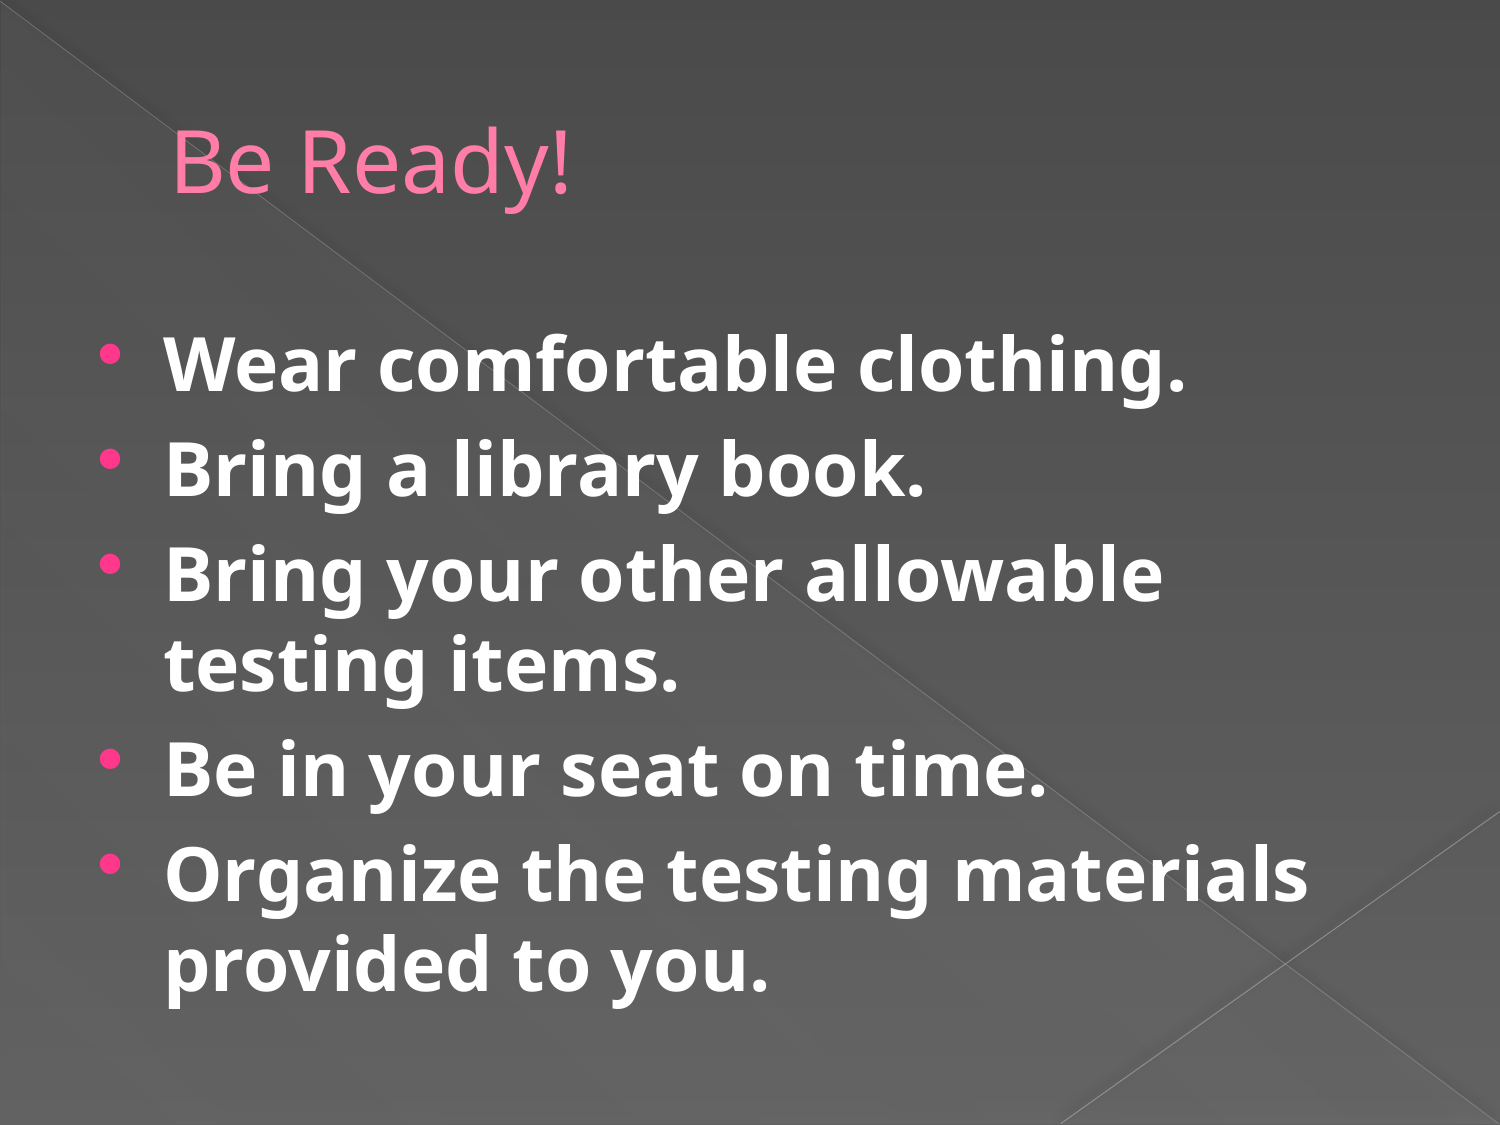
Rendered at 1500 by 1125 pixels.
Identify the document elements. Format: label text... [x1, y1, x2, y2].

list Wear comfortable clothing. Bring a library book. Bring your other allowable testing items. Be in your seat on time. Organize the testing materials provided to you. [75, 308, 1425, 1059]
title Be Ready! [75, 43, 1425, 274]
